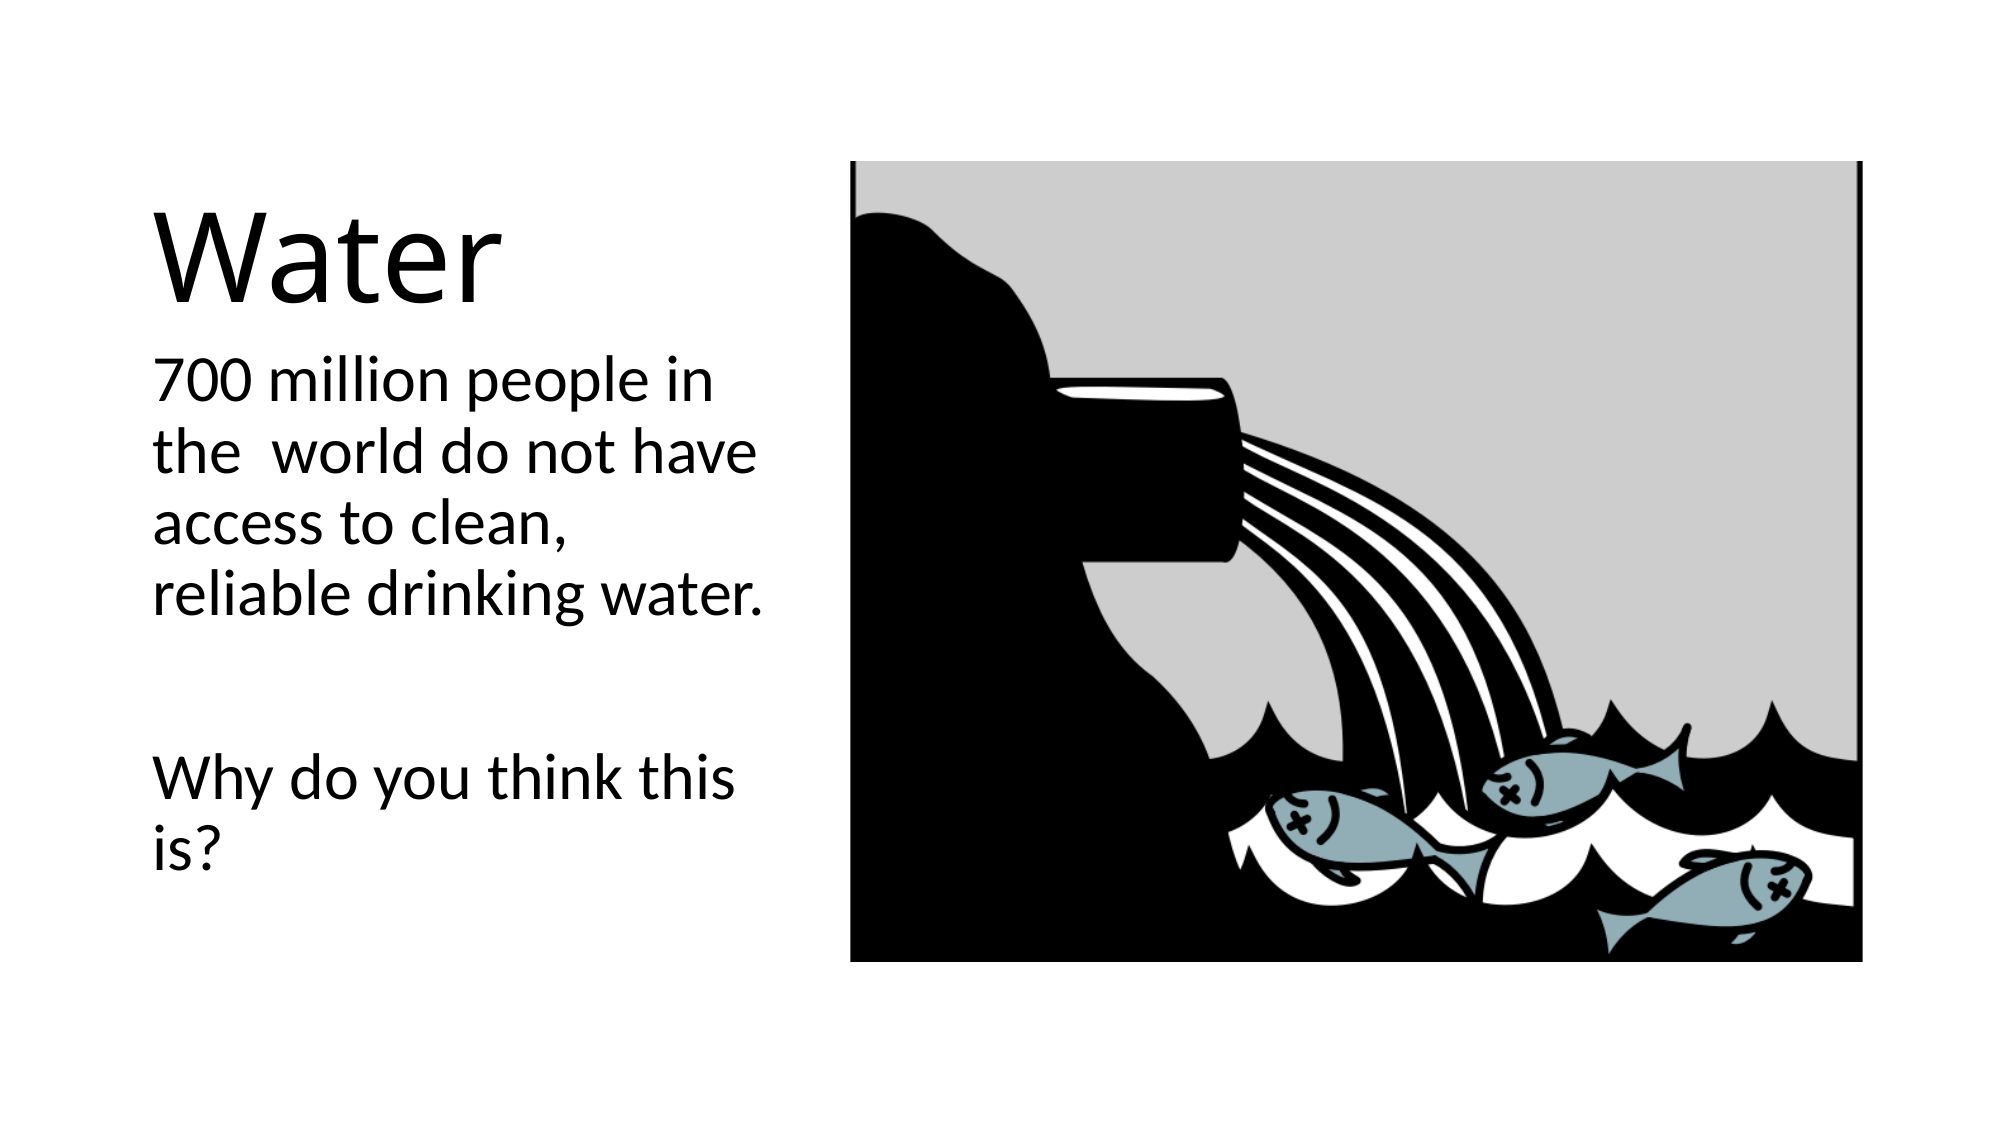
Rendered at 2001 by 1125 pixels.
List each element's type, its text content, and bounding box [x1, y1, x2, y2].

list 700 million people in the world do not have access to clean, reliable drinking water. Why do you think this is? [137, 337, 783, 963]
title Water [137, 75, 783, 337]
picture [850, 161, 1863, 962]
